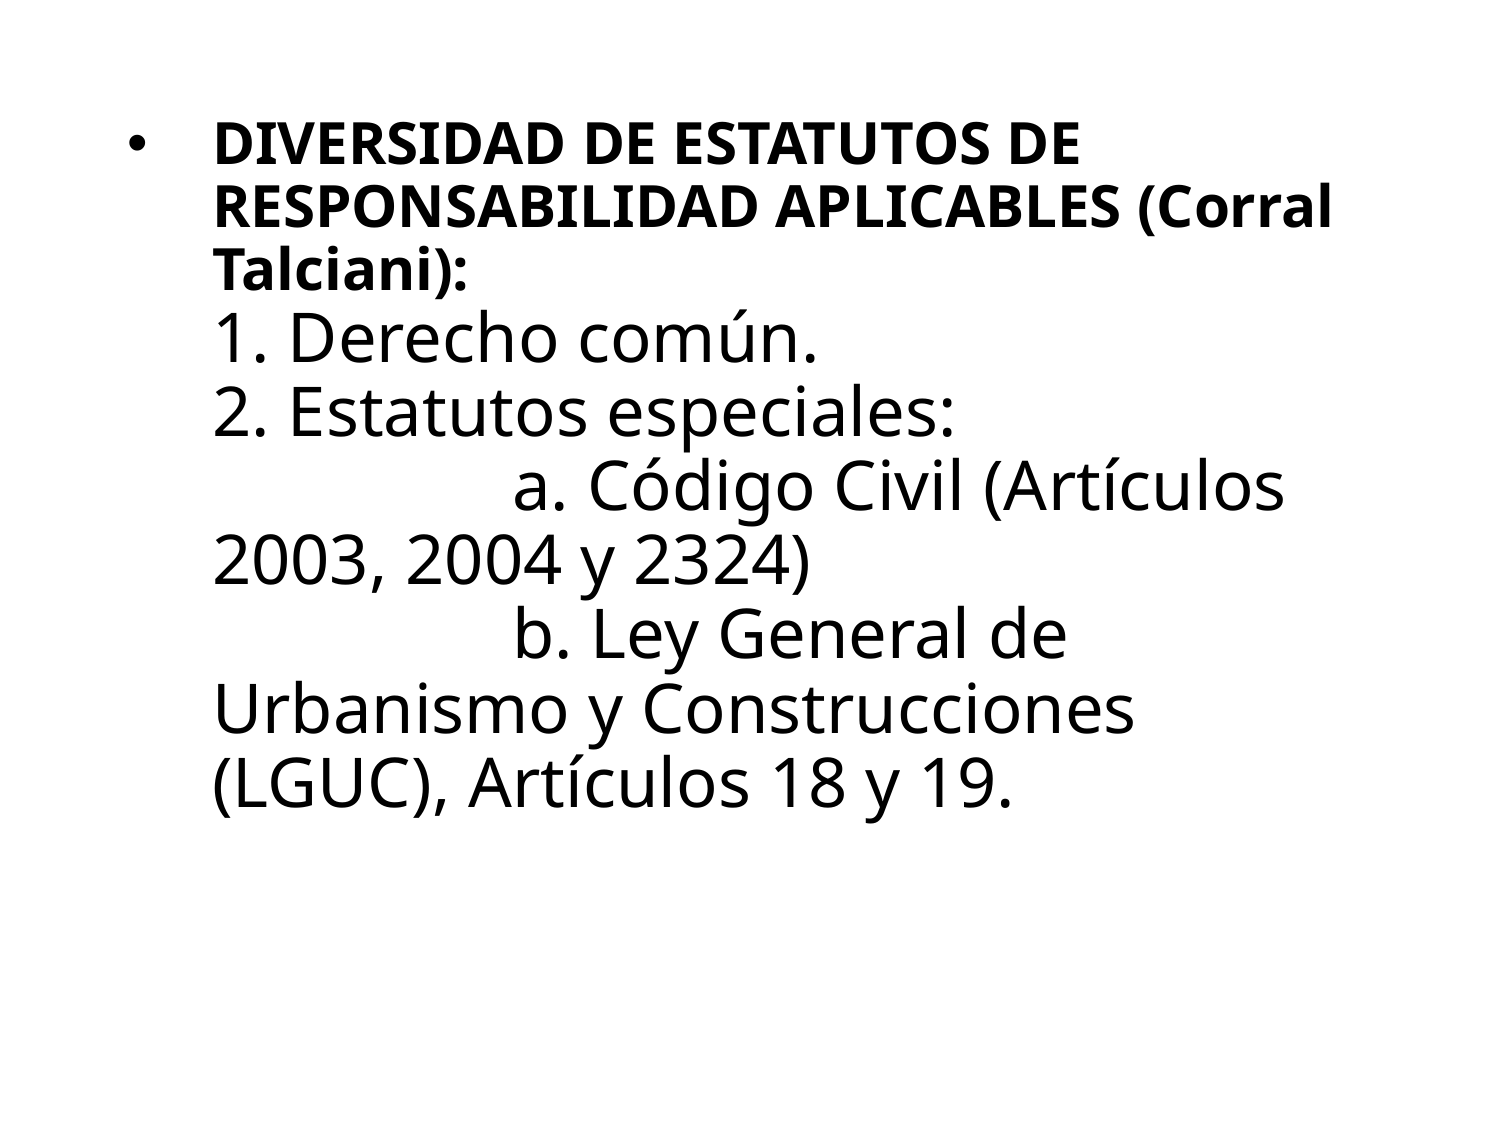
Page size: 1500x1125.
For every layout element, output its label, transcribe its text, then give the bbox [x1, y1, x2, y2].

title DIVERSIDAD DE ESTATUTOS DE RESPONSABILIDAD APLICABLES (Corral Talciani): 1. Derecho común. 2. Estatutos especiales: a. Código Civil (Artículos 2003, 2004 y 2324) b. Ley General de Urbanismo y Construcciones (LGUC), Artículos 18 y 19. [112, 93, 1386, 1000]
